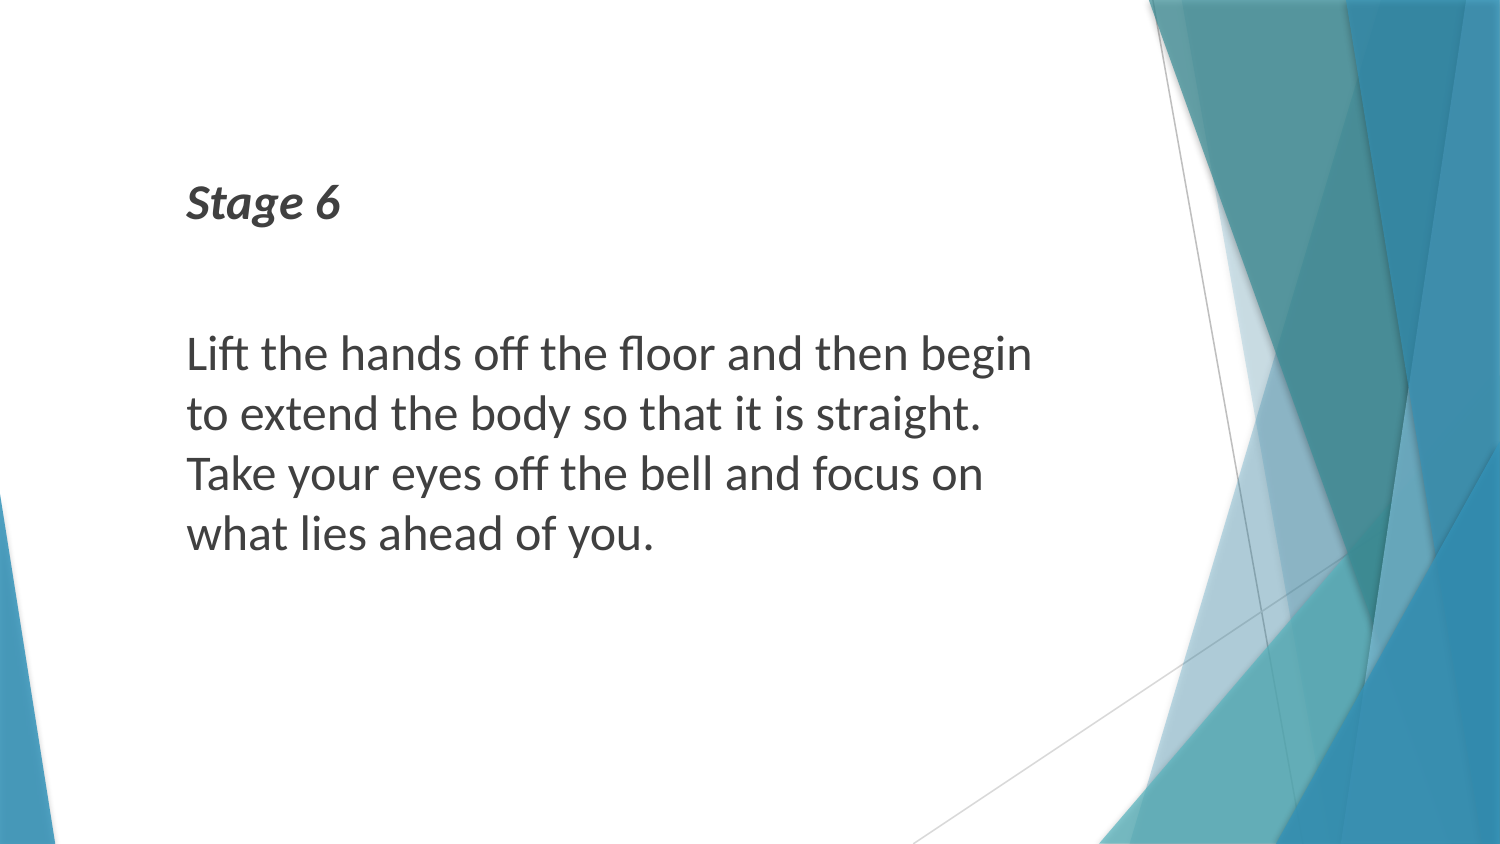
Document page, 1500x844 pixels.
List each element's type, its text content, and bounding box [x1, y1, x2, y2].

list Stage 6 Lift the hands off the floor and then begin to extend the body so that it is straight. Take your eyes off the bell and focus on what lies ahead of you. [171, 161, 1069, 682]
